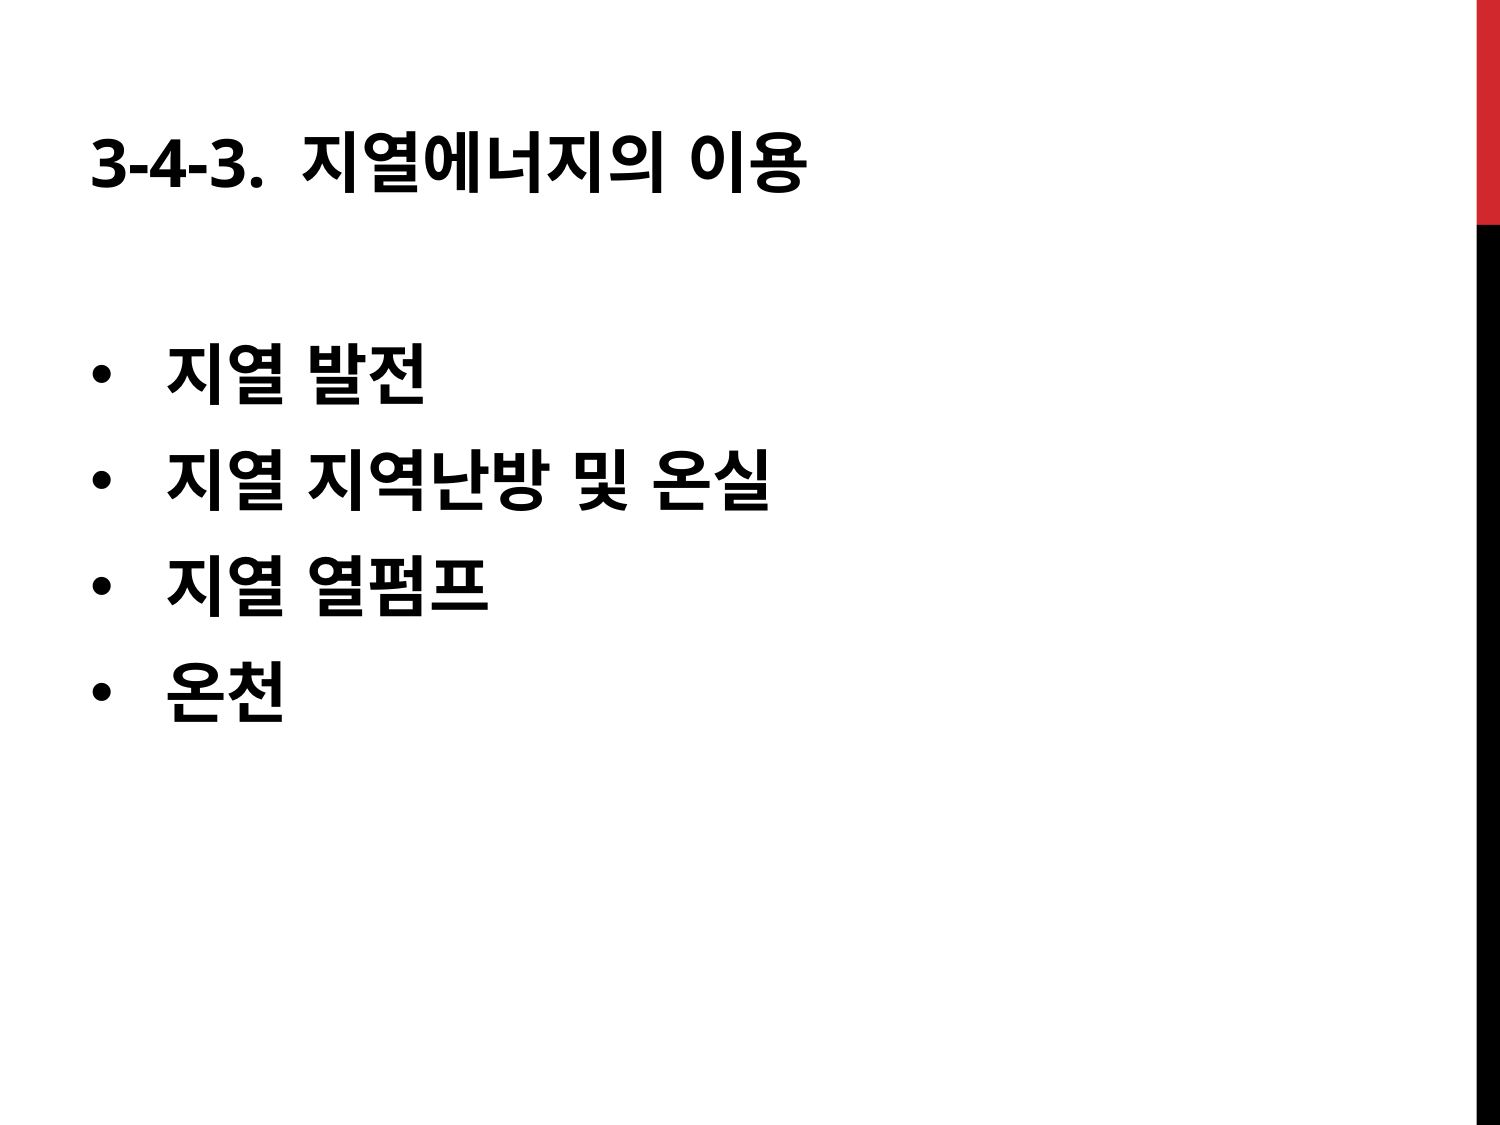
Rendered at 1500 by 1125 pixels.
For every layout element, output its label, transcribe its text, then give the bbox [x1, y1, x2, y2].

list 3-4-3. 지열에너지의 이용 지열 발전 지열 지역난방 및 온실 지열 열펌프 온천 [75, 113, 1325, 1005]
